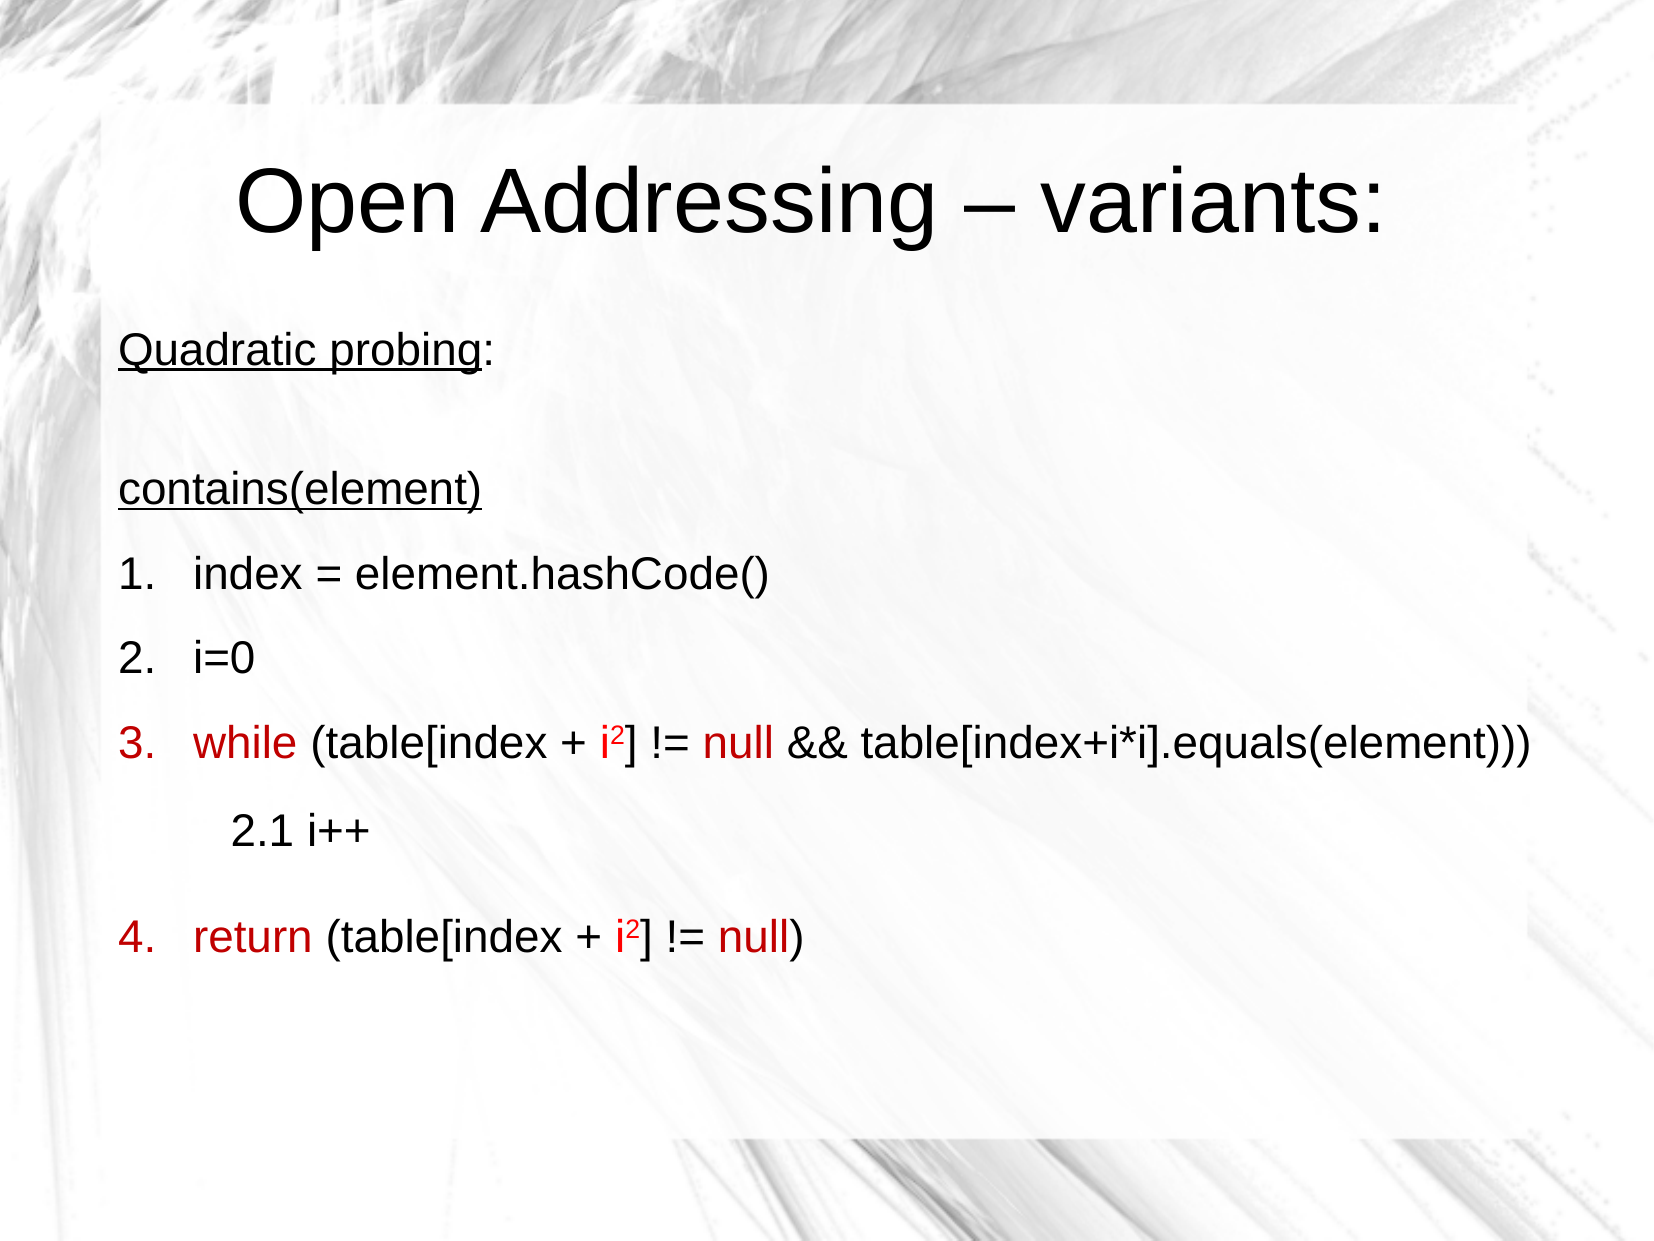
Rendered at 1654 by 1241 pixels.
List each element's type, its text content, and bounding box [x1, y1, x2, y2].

title Open Addressing – variants: [118, 112, 1506, 281]
list Quadratic probing: contains(element) index = element.hashCode() i=0 while (table[index + i2] != null && table[index+i*i].equals(element))) 2.1 i++ return (table[index + i2] != null) [118, 319, 1571, 1102]
picture [0, 0, 1654, 1241]
